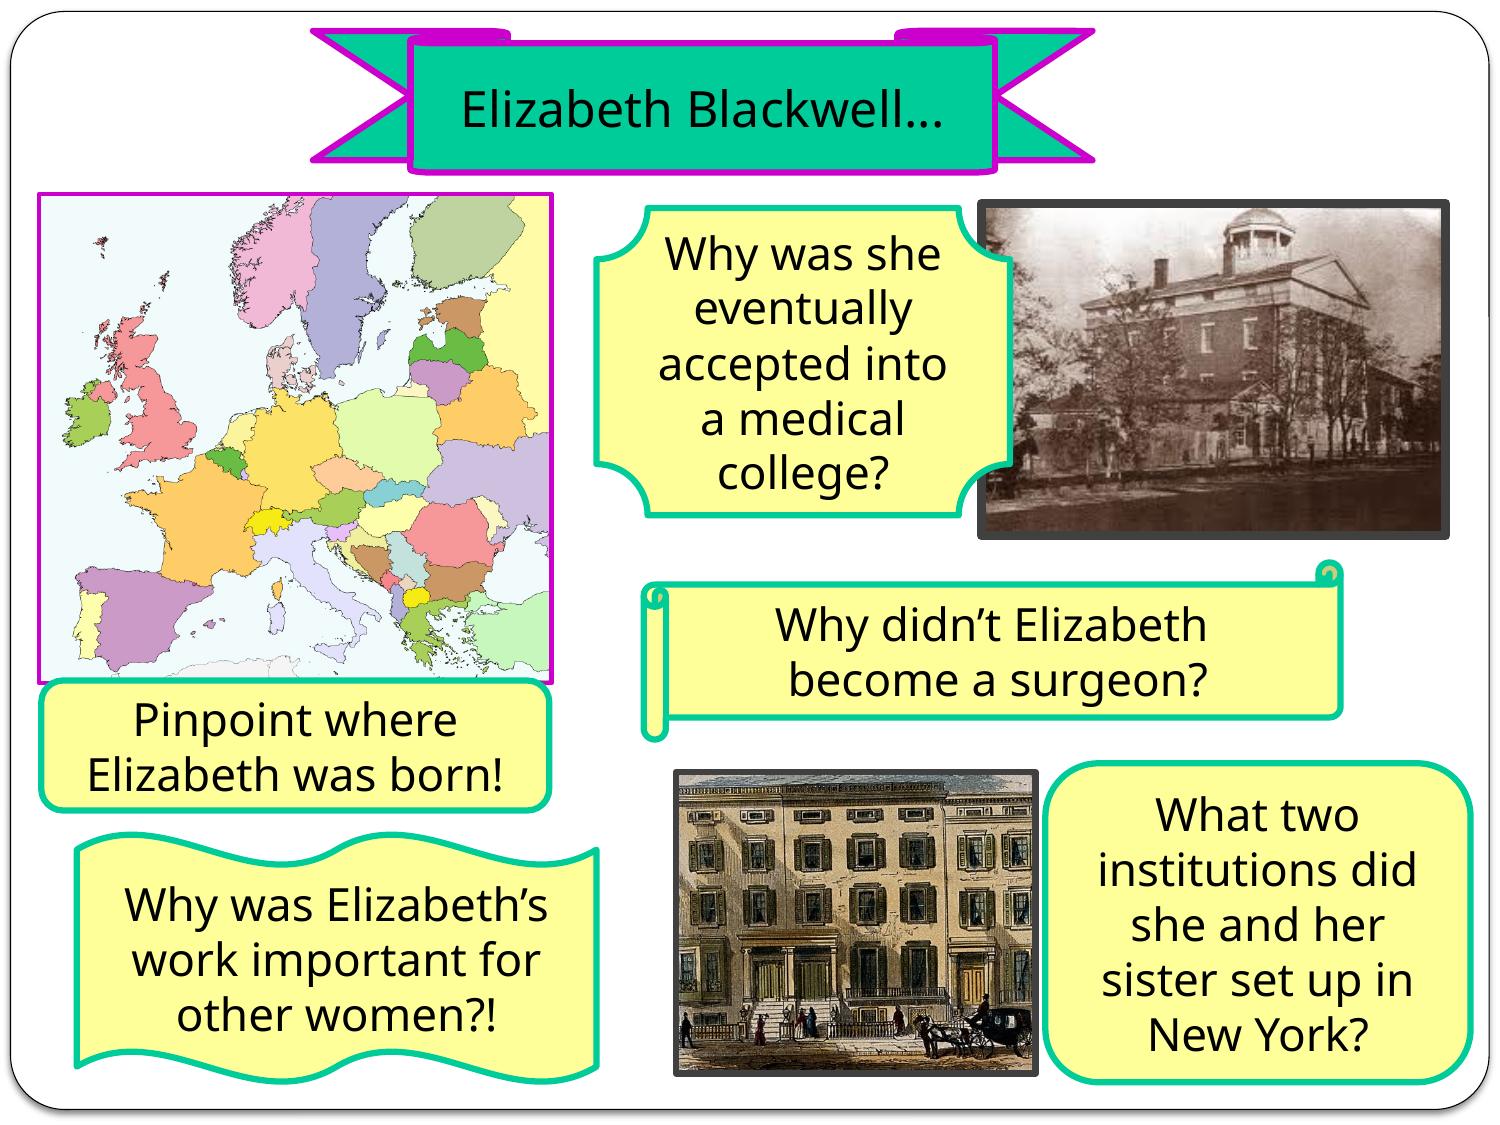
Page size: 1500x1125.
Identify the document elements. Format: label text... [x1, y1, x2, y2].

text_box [41, 196, 550, 811]
text_box Why was she eventually accepted into a medical college? [595, 207, 980, 517]
picture [985, 207, 1441, 532]
text_box Elizabeth Blackwell... [311, 29, 1094, 174]
text_box Why was Elizabeth’s work important for other women?! [75, 833, 598, 1083]
picture [678, 774, 1033, 1071]
text_box Why didn’t Elizabeth become a surgeon? [642, 561, 1342, 741]
text_box What two institutions did she and her sister set up in New York? [1044, 762, 1472, 1084]
